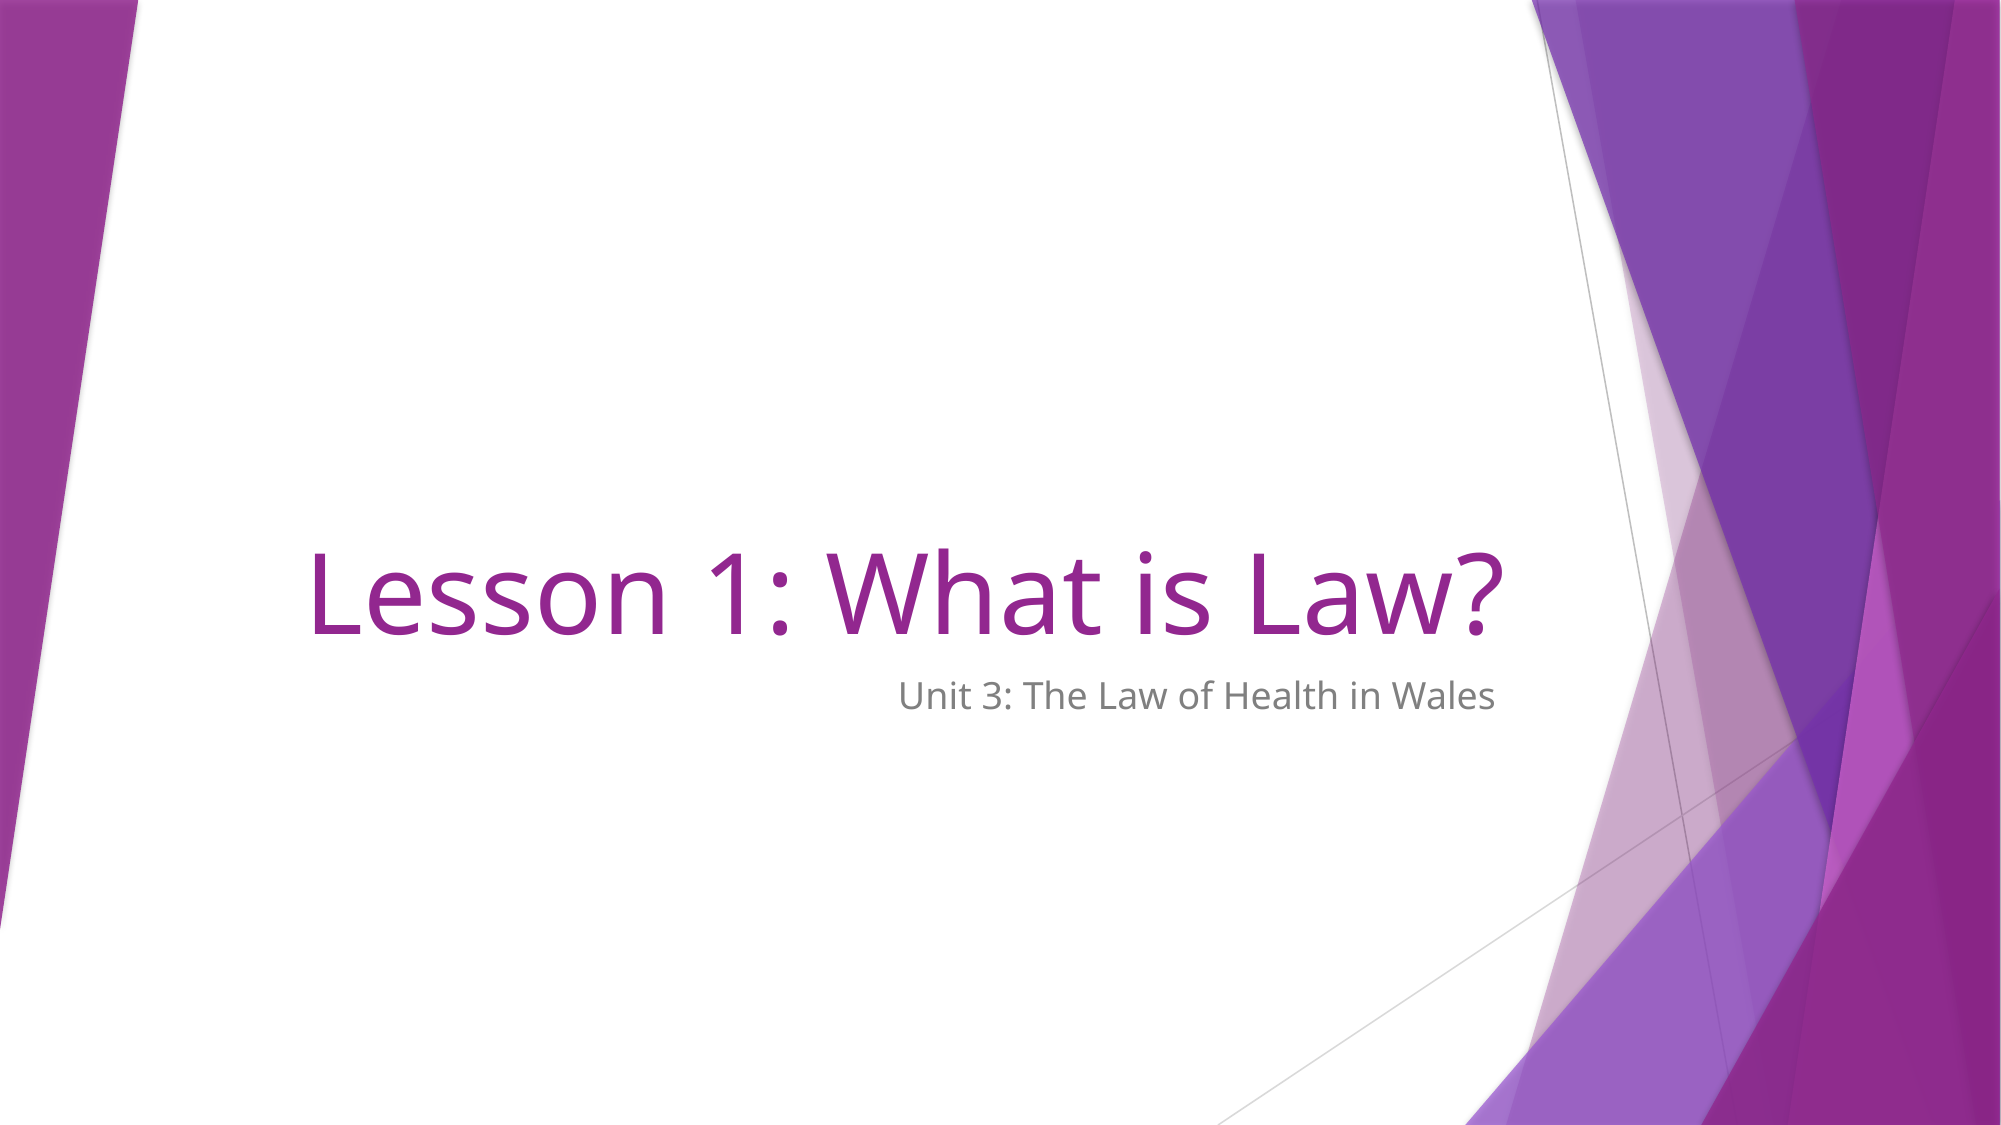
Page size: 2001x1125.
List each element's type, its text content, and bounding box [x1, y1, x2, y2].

title Lesson 1: What is Law? [247, 394, 1522, 664]
subtitle Unit 3: The Law of Health in Wales [247, 664, 1522, 845]
